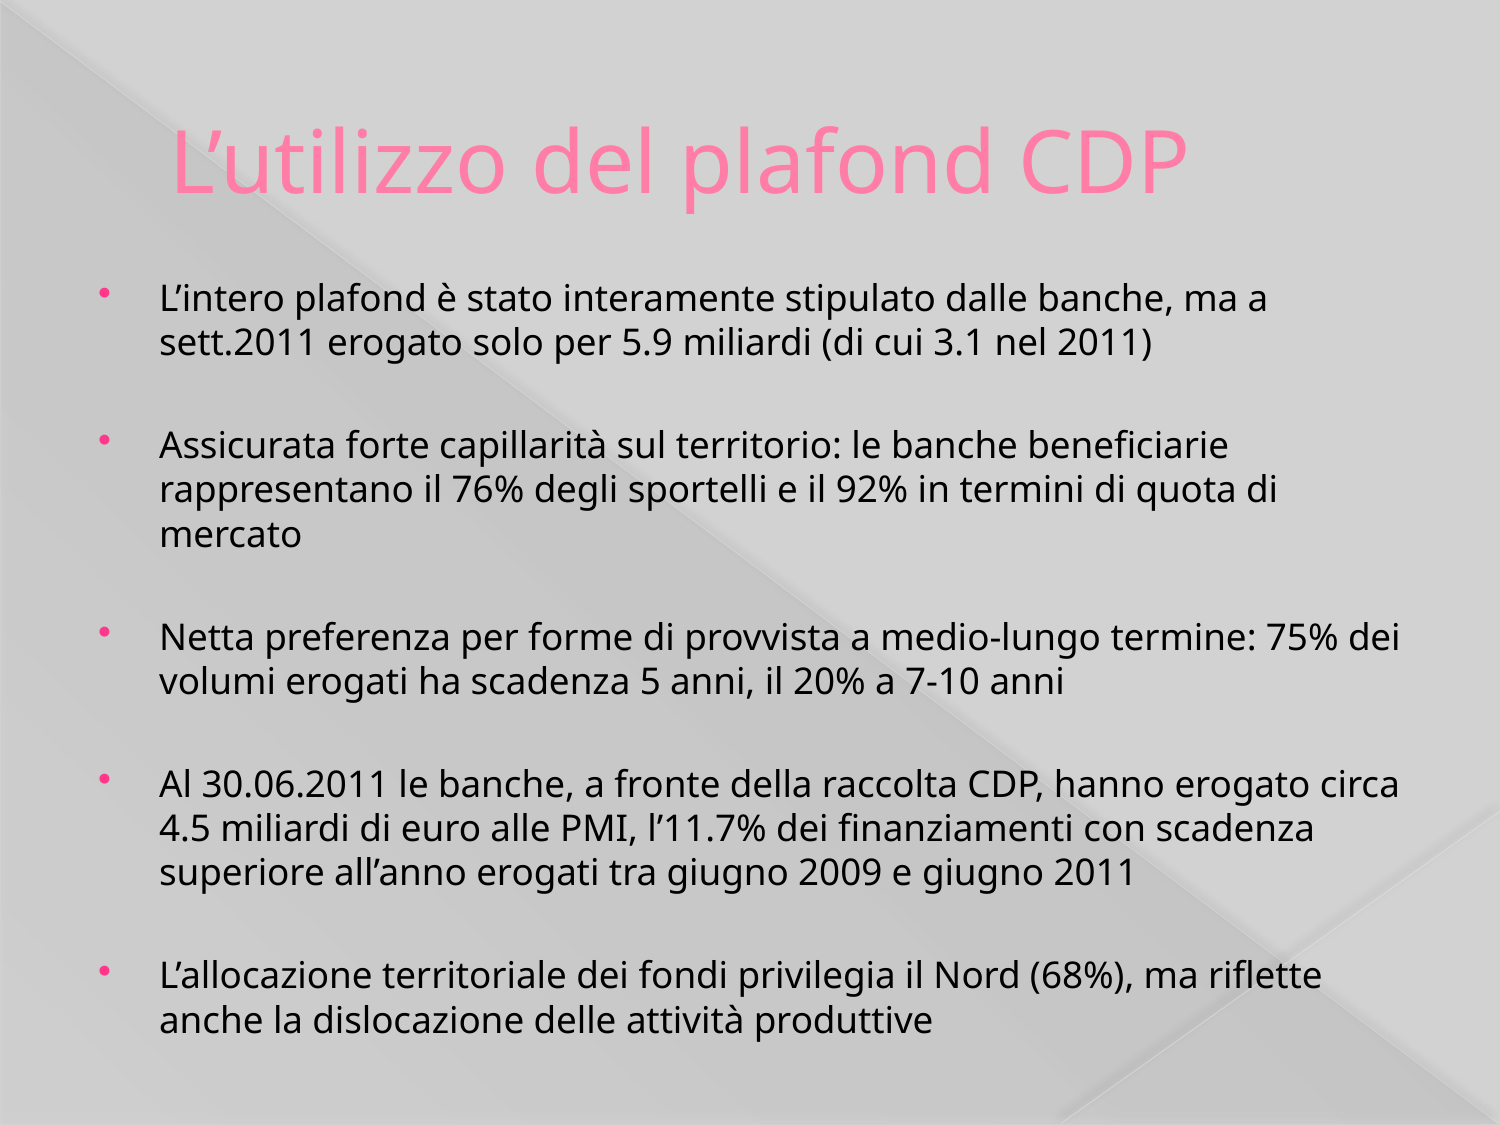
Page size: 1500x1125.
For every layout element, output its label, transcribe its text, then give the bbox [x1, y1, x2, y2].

list L’intero plafond è stato interamente stipulato dalle banche, ma a sett.2011 erogato solo per 5.9 miliardi (di cui 3.1 nel 2011) Assicurata forte capillarità sul territorio: le banche beneficiarie rappresentano il 76% degli sportelli e il 92% in termini di quota di mercato Netta preferenza per forme di provvista a medio-lungo termine: 75% dei volumi erogati ha scadenza 5 anni, il 20% a 7-10 anni Al 30.06.2011 le banche, a fronte della raccolta CDP, hanno erogato circa 4.5 miliardi di euro alle PMI, l’11.7% dei finanziamenti con scadenza superiore all’anno erogati tra giugno 2009 e giugno 2011 L’allocazione territoriale dei fondi privilegia il Nord (68%), ma riflette anche la dislocazione delle attività produttive [75, 267, 1425, 1059]
title L’utilizzo del plafond CDP [75, 43, 1425, 267]
